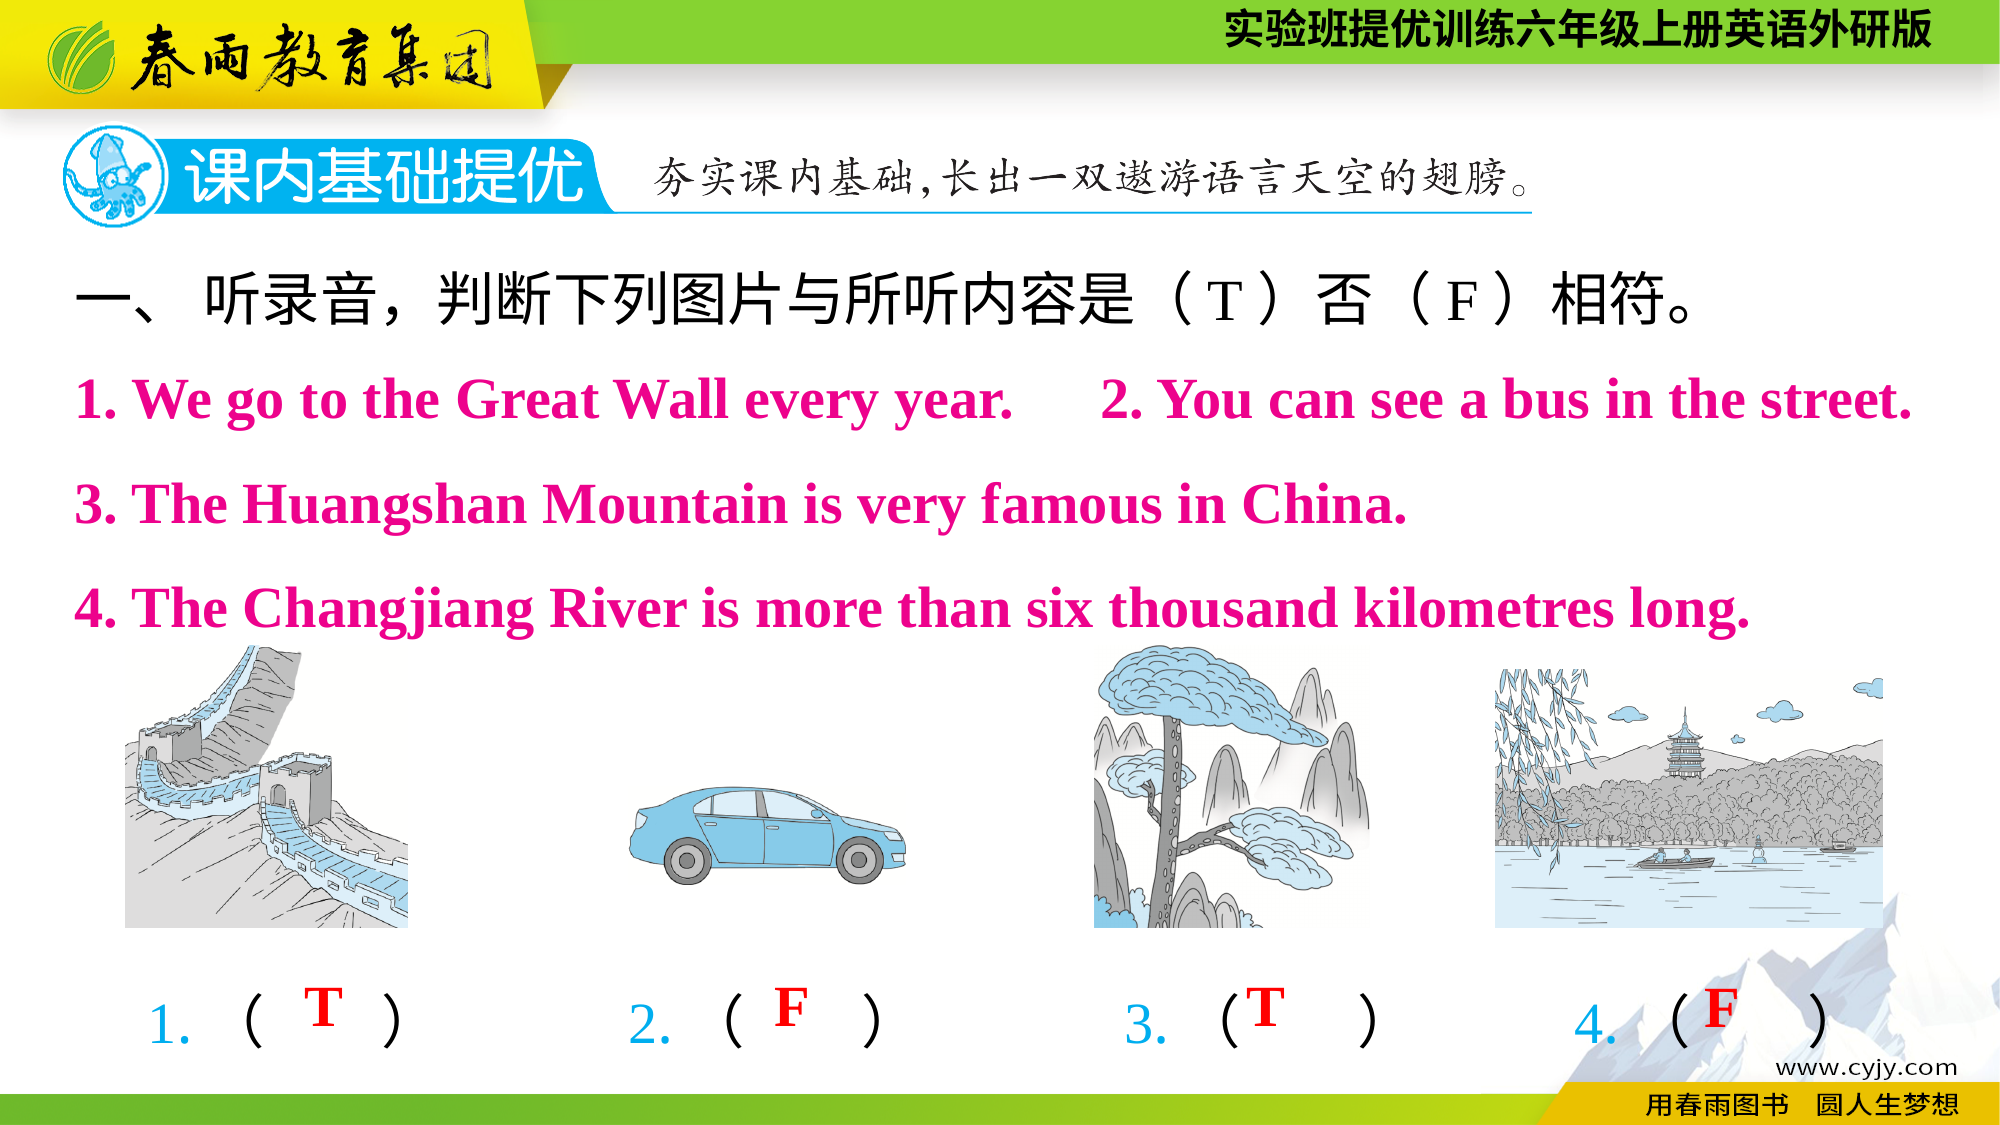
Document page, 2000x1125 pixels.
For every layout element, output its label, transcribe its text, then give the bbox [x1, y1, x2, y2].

text_box F [1689, 961, 1764, 1047]
text_box F [759, 960, 834, 1046]
text_box T [1231, 960, 1306, 1046]
text_box T [289, 960, 364, 1046]
text_box 1. We go to the Great Wall every year. 2. You can see a bus in the street. 3. The Huangshan Mountain is very famous in China. 4. The Changjiang River is more than six thousand kilometres long. [59, 317, 1944, 648]
picture [0, 0, 2000, 1125]
list 一、 听录音，判断下列图片与所听内容是（T）否（F）相符。 [59, 219, 1944, 317]
text_box 1.（ ） 2.（ ） 3.（ ） 4.（ ） [59, 942, 1944, 1063]
